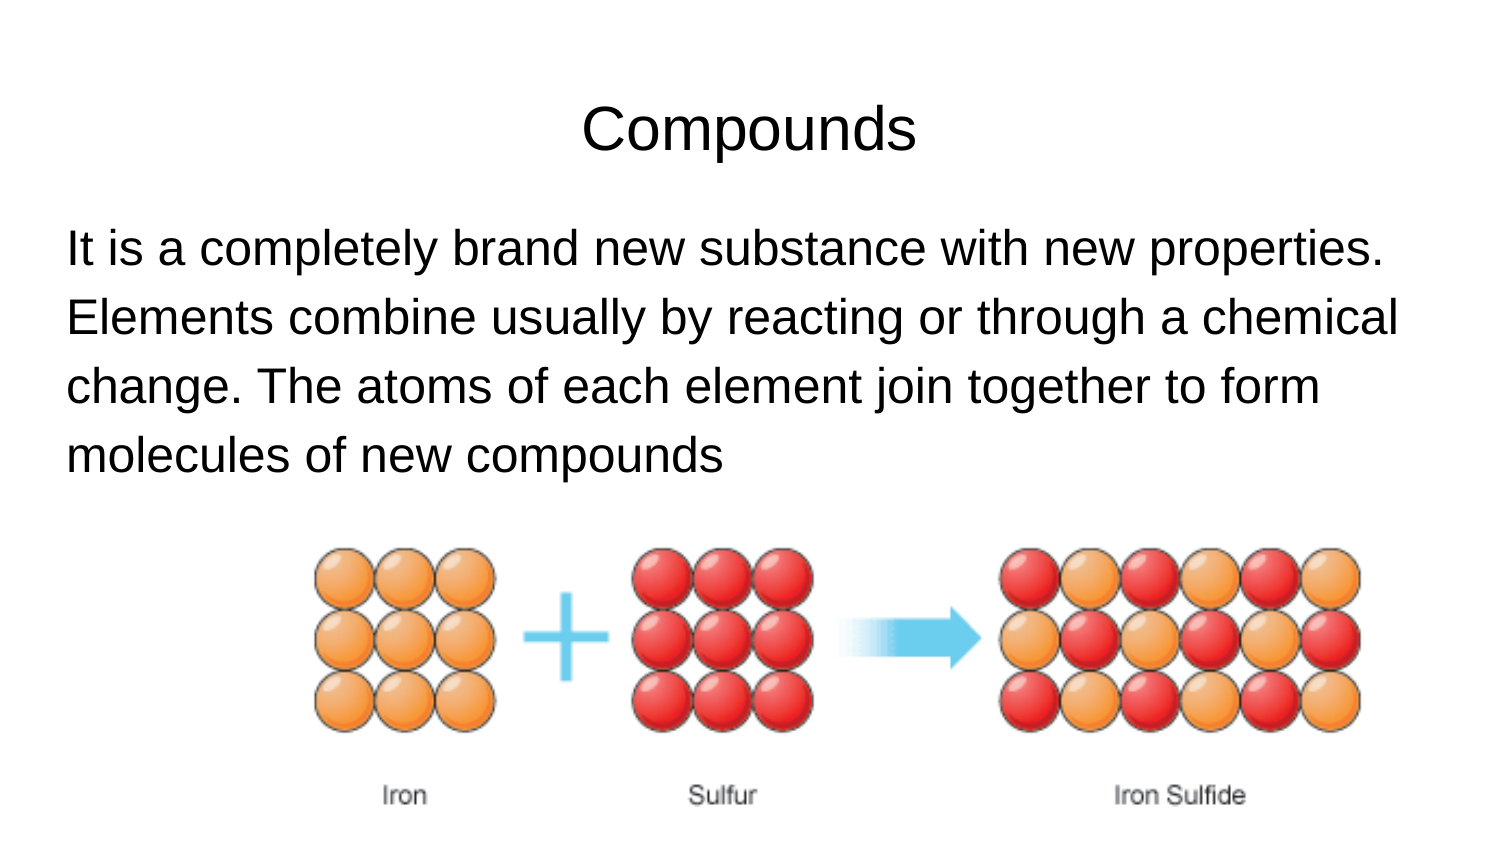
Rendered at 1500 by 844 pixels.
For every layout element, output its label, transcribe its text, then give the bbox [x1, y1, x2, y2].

list It is a completely brand new substance with new properties. Elements combine usually by reacting or through a chemical change. The atoms of each element join together to form molecules of new compounds [51, 191, 1449, 752]
picture [289, 513, 1410, 844]
title Compounds [51, 72, 1449, 167]
